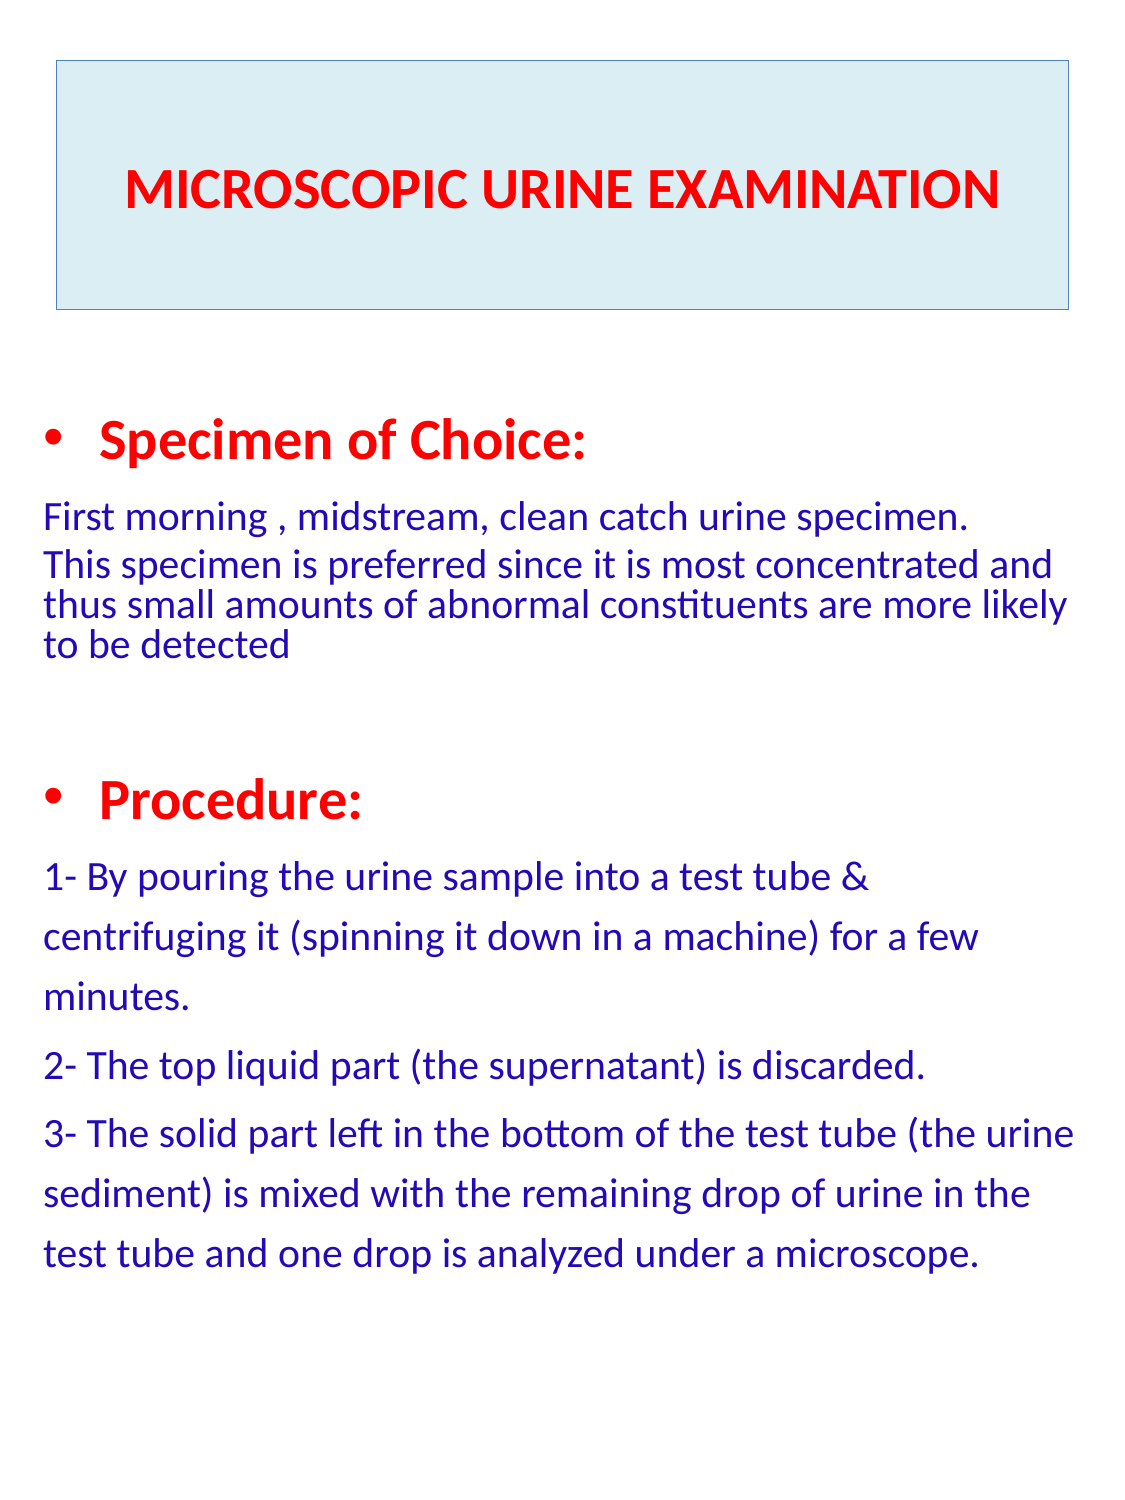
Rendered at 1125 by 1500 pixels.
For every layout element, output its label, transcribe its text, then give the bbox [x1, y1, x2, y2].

title MICROSCOPIC URINE EXAMINATION [56, 60, 1069, 310]
list Specimen of Choice: First morning , midstream, clean catch urine specimen. This specimen is preferred since it is most concentrated and thus small amounts of abnormal constituents are more likely to be detected Procedure: 1- By pouring the urine sample into a test tube & centrifuging it (spinning it down in a machine) for a few minutes. 2- The top liquid part (the supernatant) is discarded. 3- The solid part left in the bottom of the test tube (the urine sediment) is mixed with the remaining drop of urine in the test tube and one drop is analyzed under a microscope. [28, 333, 1094, 1329]
